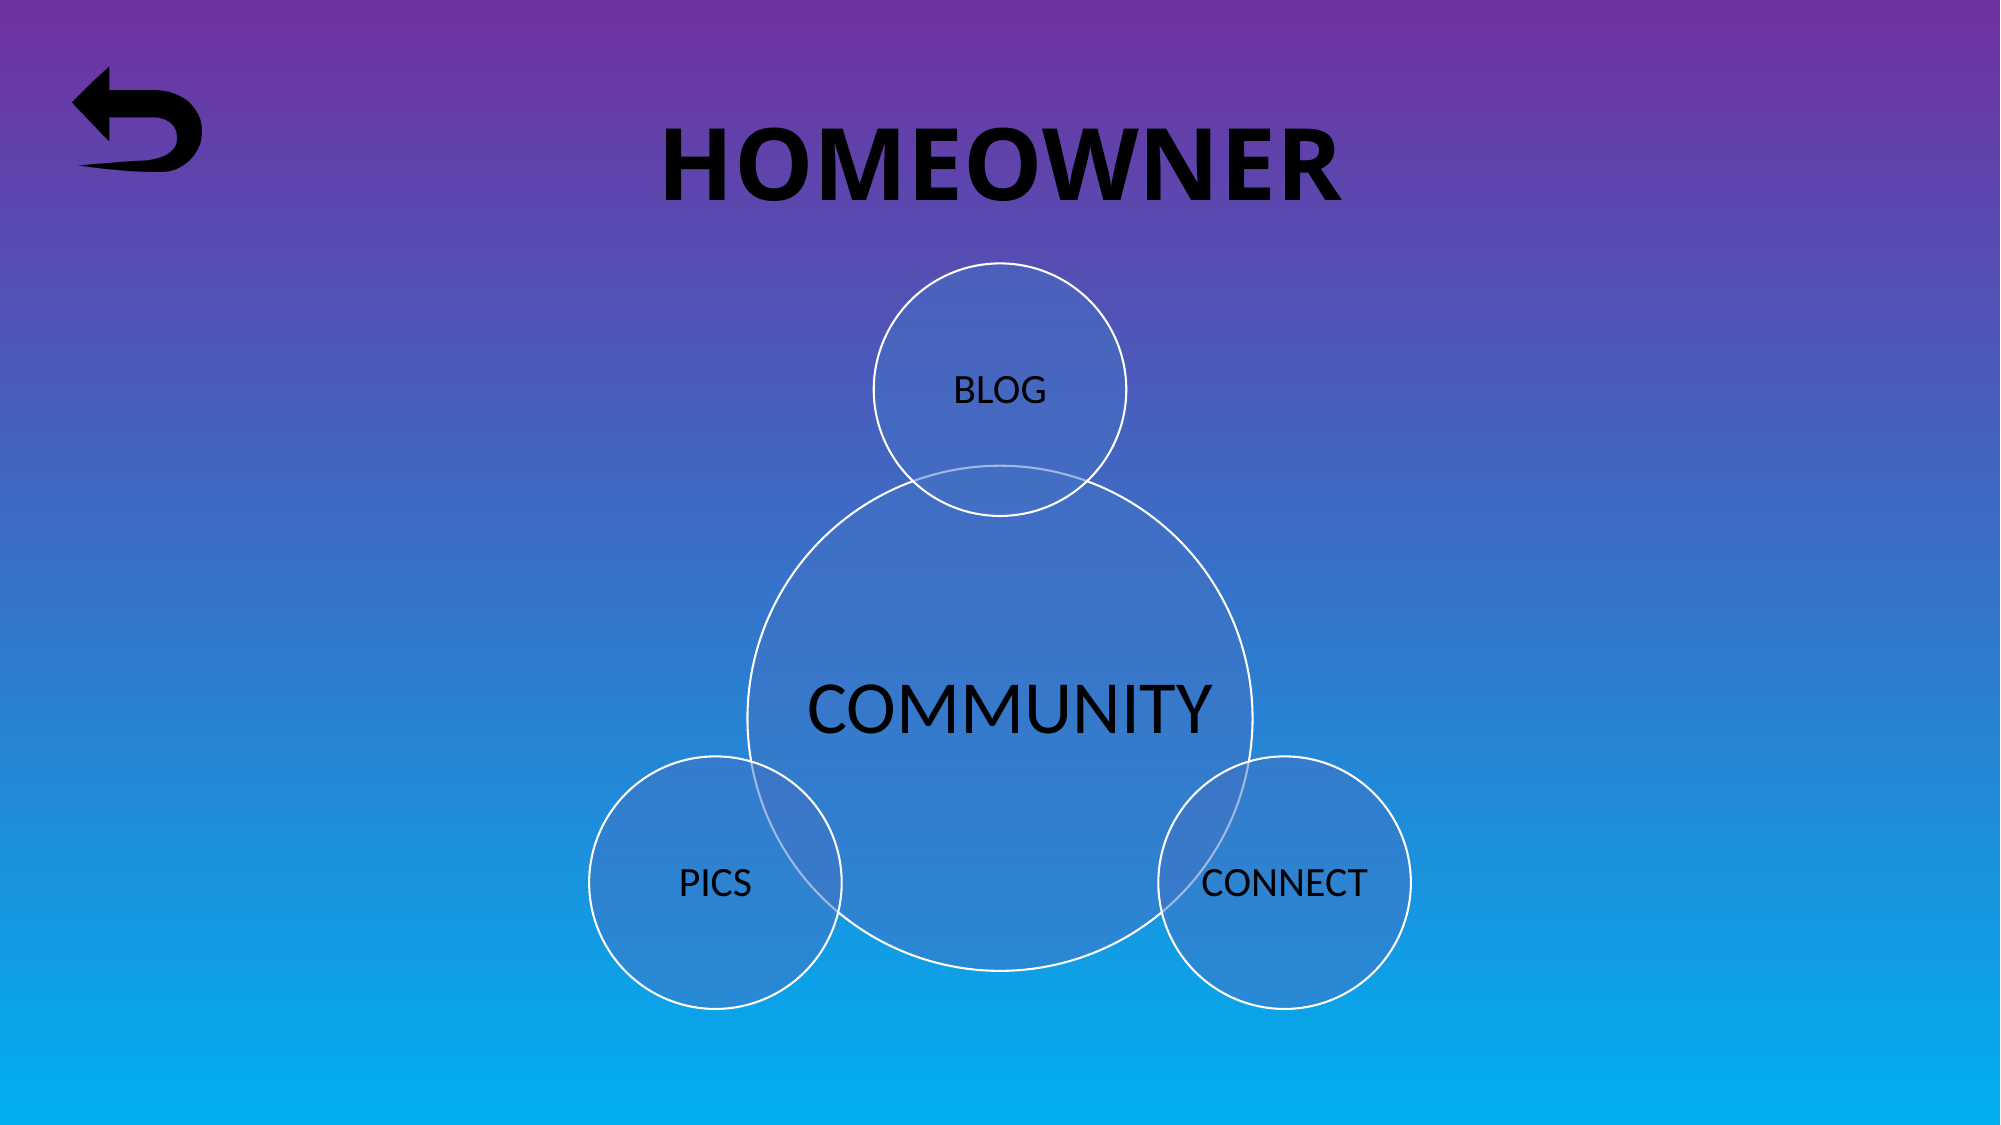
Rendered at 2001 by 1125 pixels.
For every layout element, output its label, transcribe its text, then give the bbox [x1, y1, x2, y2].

title HOMEOWNER [137, 59, 1863, 224]
picture [62, 44, 213, 195]
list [137, 224, 1863, 1048]
